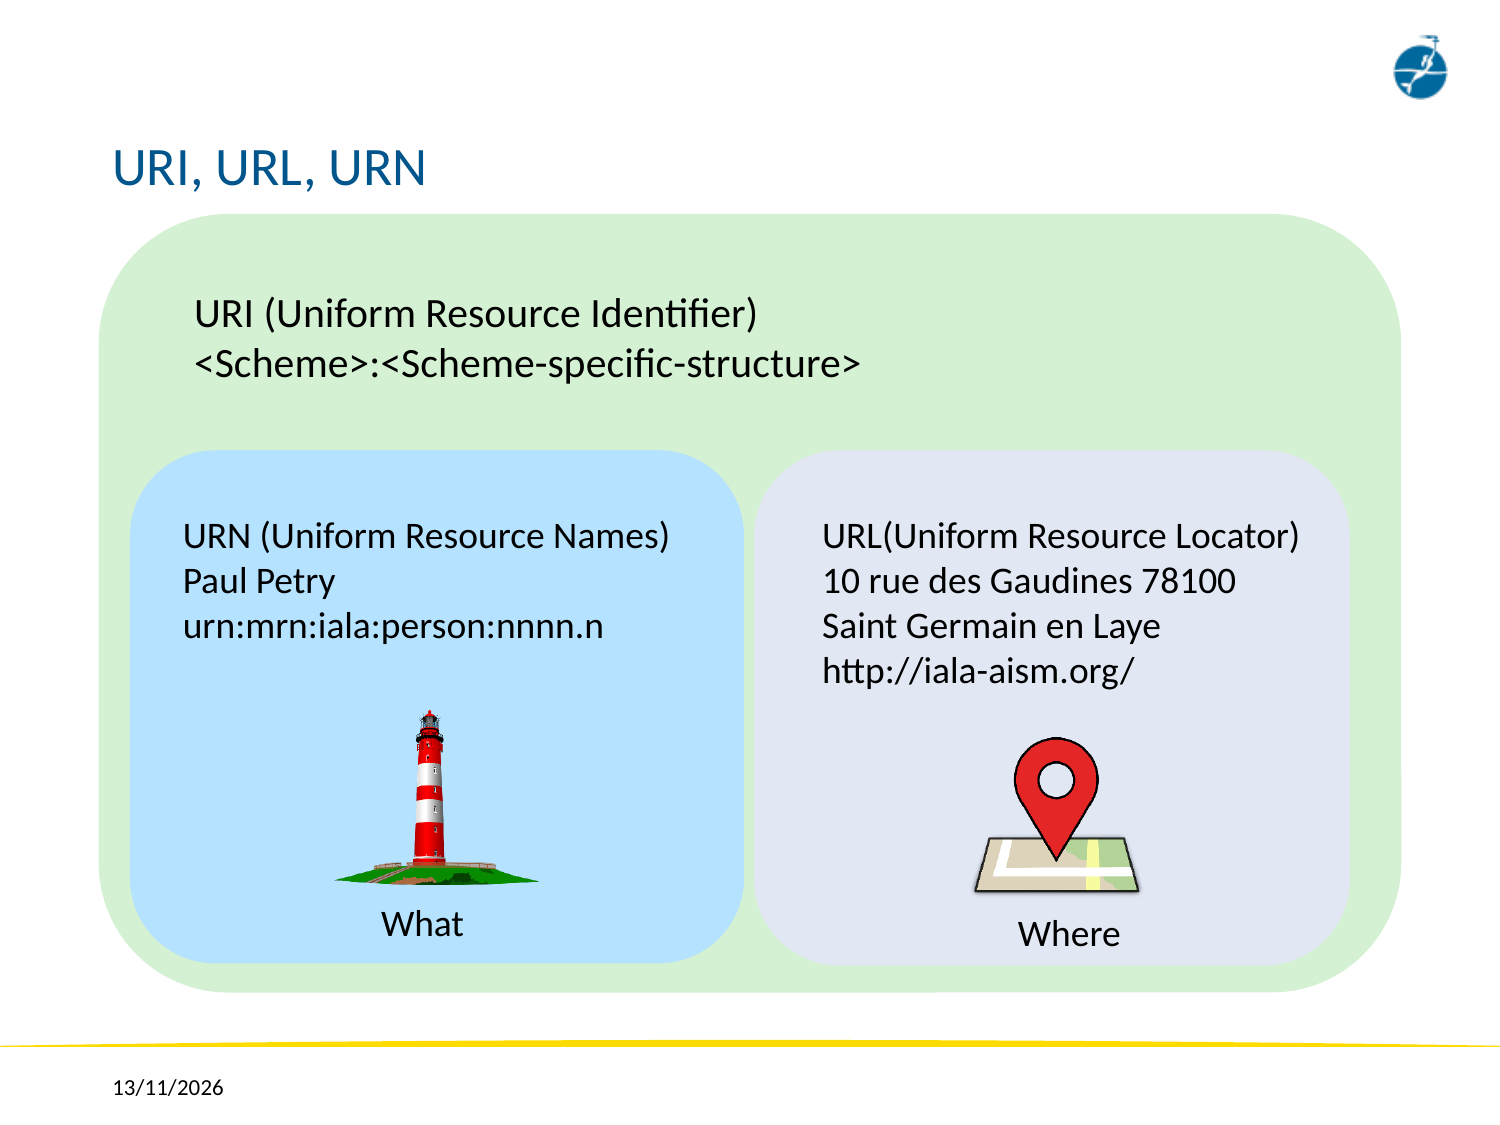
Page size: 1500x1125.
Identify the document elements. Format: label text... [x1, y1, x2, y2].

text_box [129, 449, 745, 964]
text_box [98, 213, 1402, 993]
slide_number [112, 1046, 461, 1125]
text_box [753, 449, 1351, 966]
title URI, URL, URN [112, 42, 1388, 197]
